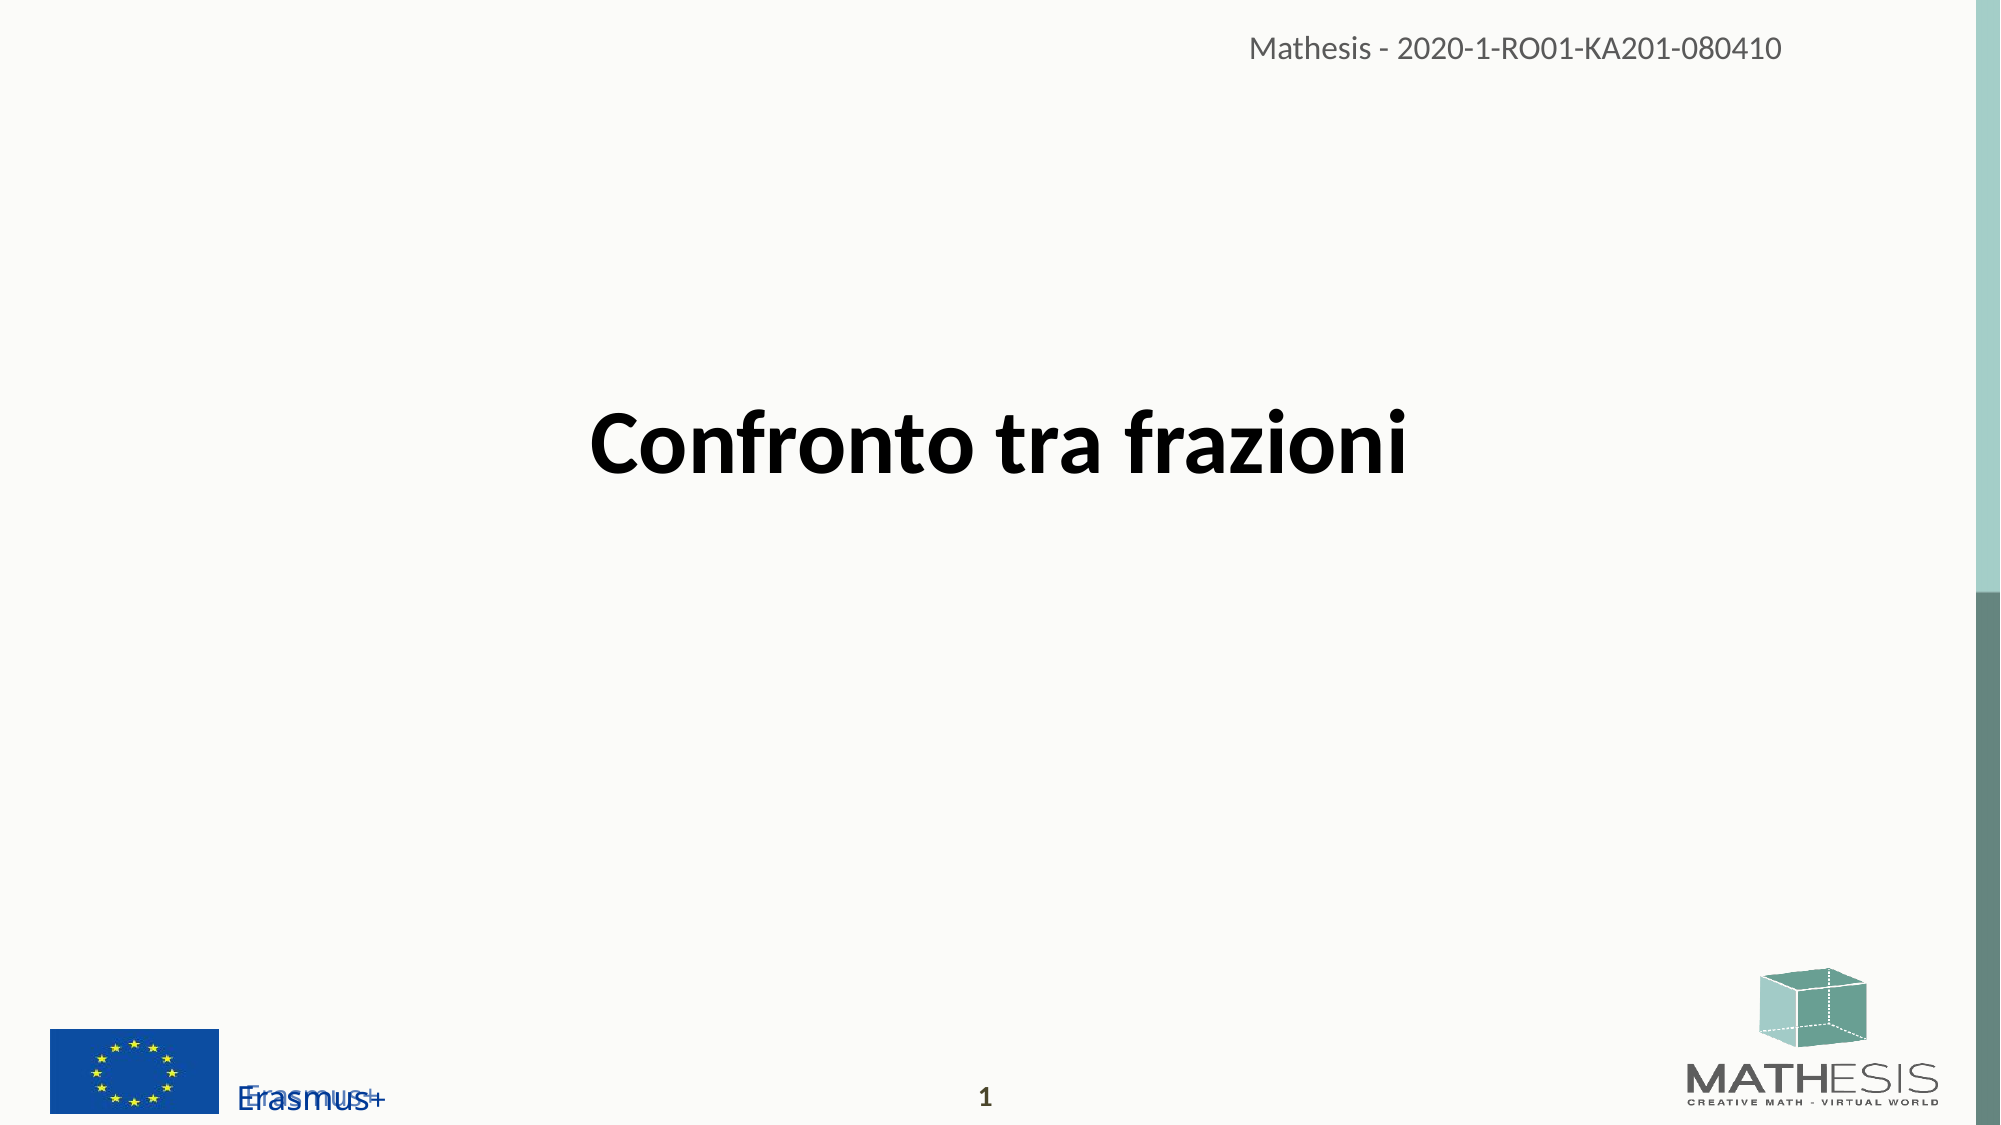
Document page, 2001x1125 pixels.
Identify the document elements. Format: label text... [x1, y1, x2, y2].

title Confronto tra frazioni [99, 375, 1900, 563]
picture [50, 1029, 219, 1114]
